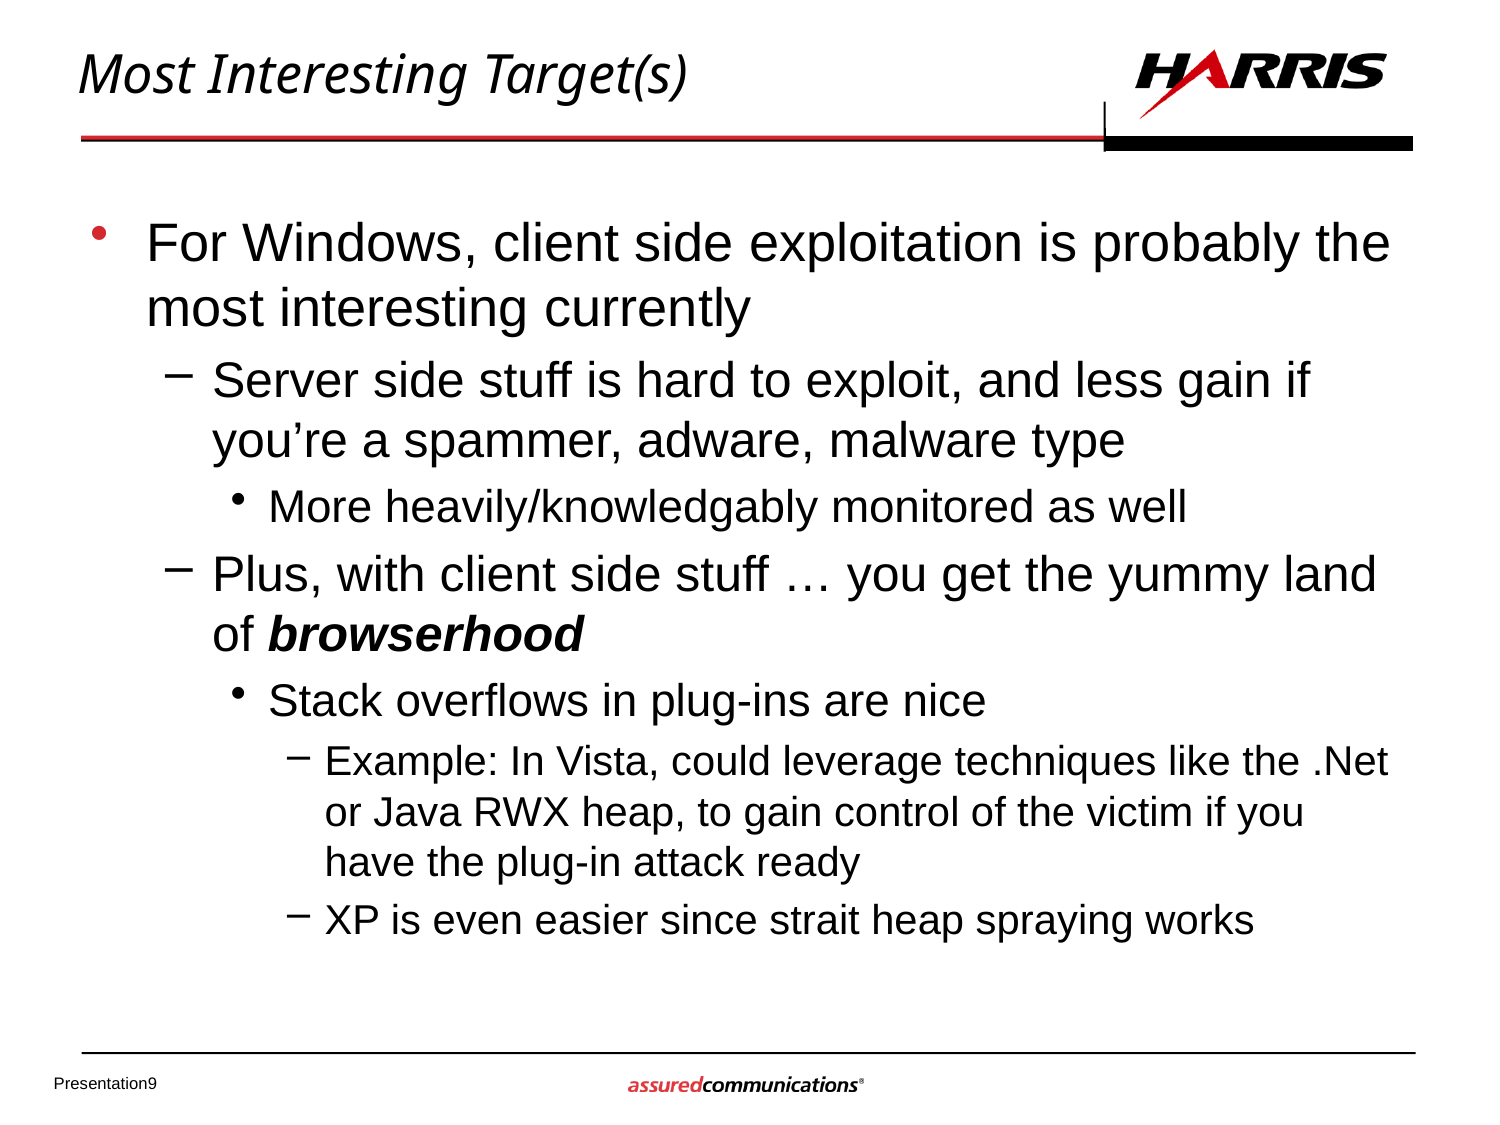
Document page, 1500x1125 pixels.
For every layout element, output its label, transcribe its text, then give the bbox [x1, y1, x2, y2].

title Most Interesting Target(s) [62, 27, 951, 117]
list For Windows, client side exploitation is probably the most interesting currently Server side stuff is hard to exploit, and less gain if you’re a spammer, adware, malware type More heavily/knowledgably monitored as well Plus, with client side stuff … you get the yummy land of browserhood Stack overflows in plug-ins are nice Example: In Vista, could leverage techniques like the .Net or Java RWX heap, to gain control of the victim if you have the plug-in attack ready XP is even easier since strait heap spraying works [74, 199, 1413, 963]
picture [1135, 49, 1387, 119]
picture [628, 1076, 864, 1092]
